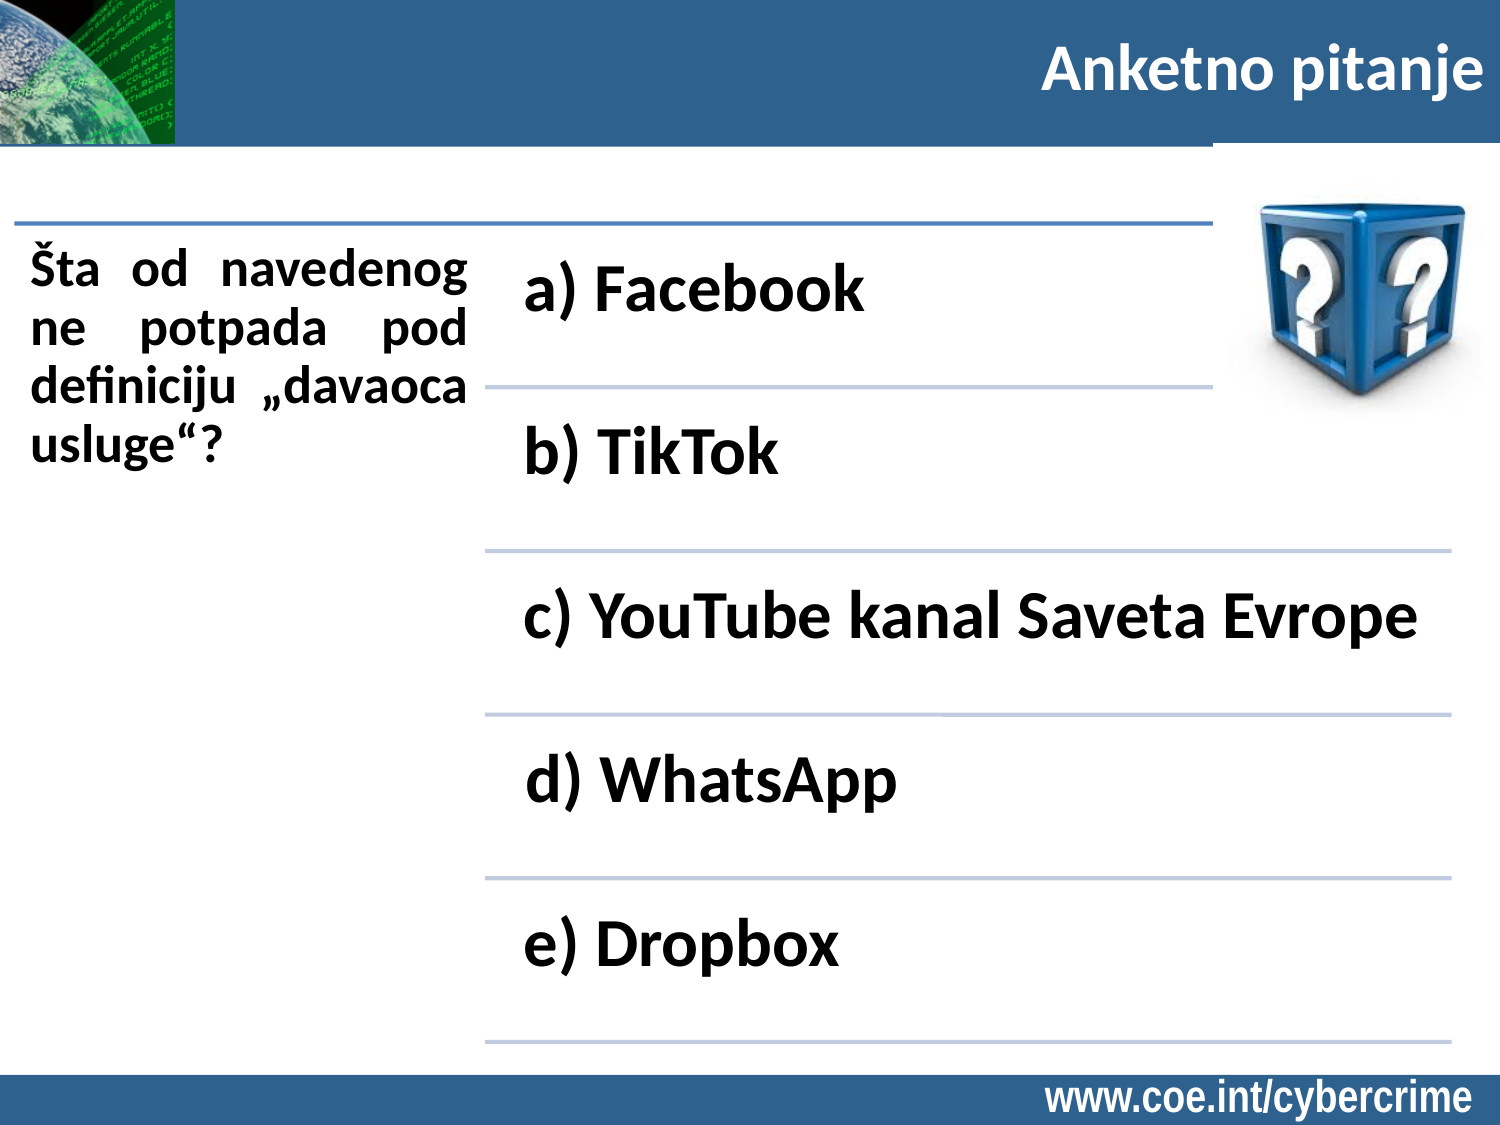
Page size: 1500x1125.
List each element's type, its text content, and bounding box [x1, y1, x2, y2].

text_box Anketno pitanje [177, 0, 1500, 149]
picture [0, 0, 175, 144]
text_box [0, 1073, 1030, 1125]
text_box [14, 222, 1454, 1053]
picture [1212, 142, 1500, 434]
text_box www.coe.int/cybercrime [1030, 1059, 1500, 1125]
